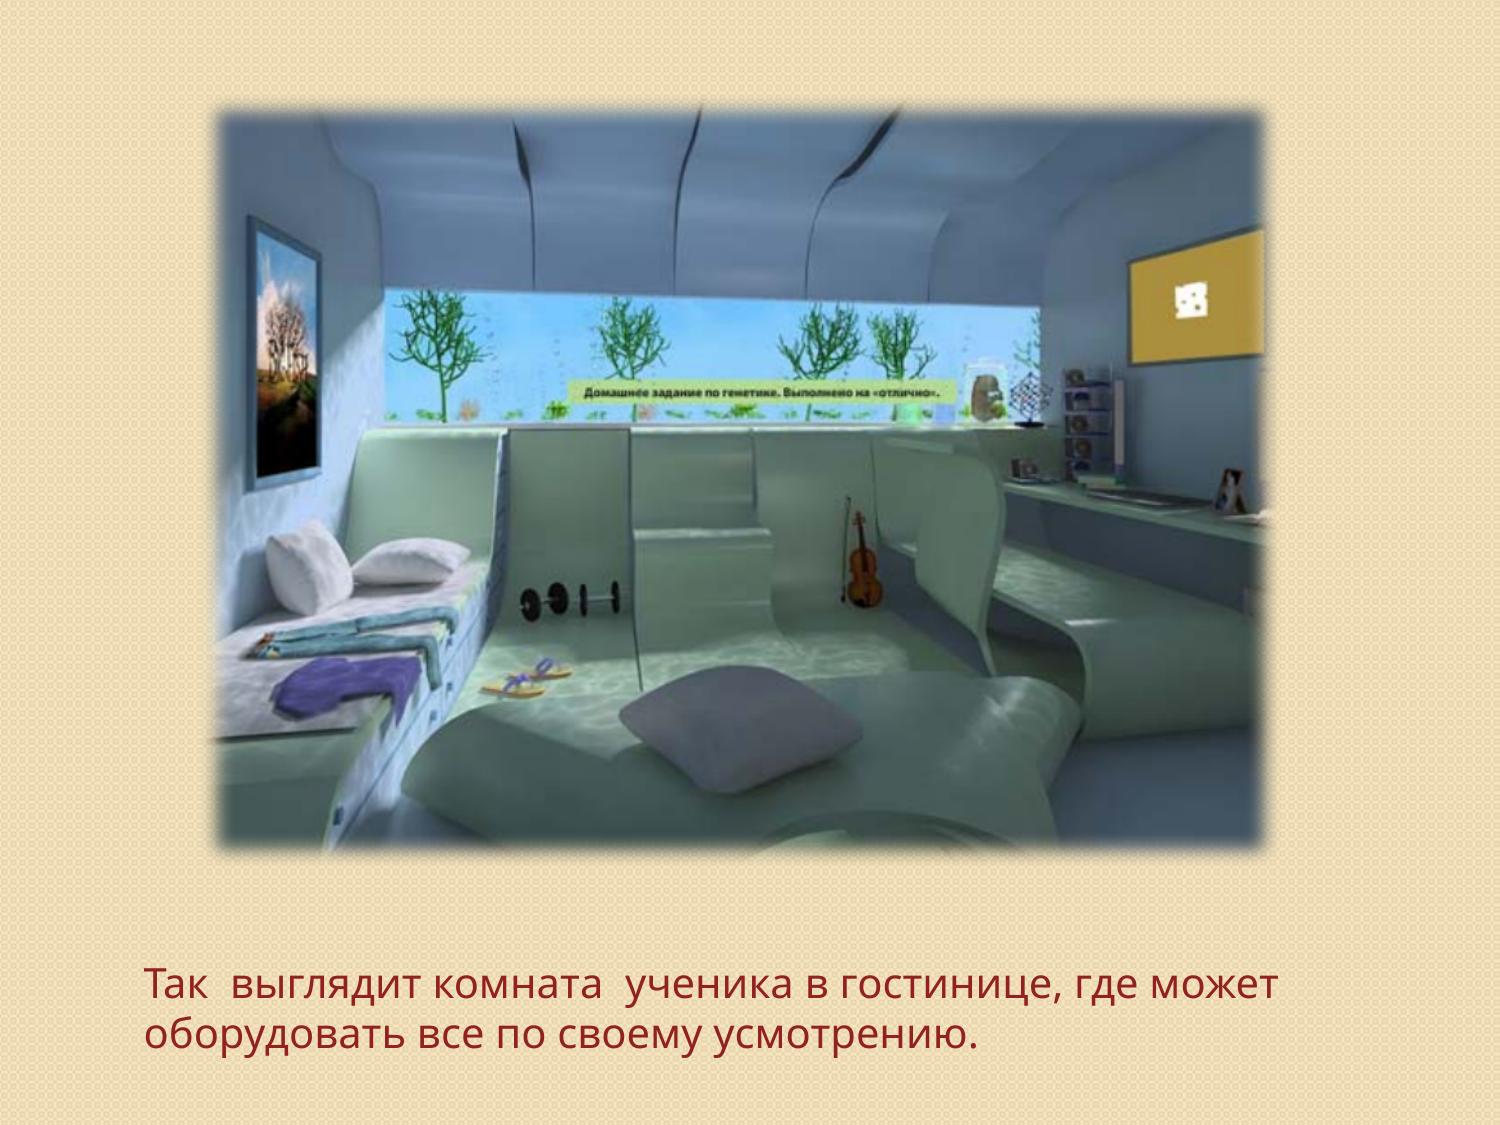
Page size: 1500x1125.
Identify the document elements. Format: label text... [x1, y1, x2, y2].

picture [198, 93, 1283, 869]
text_box Так выглядит комната ученика в гостинице, где может оборудовать все по своему усмотрению. [128, 949, 1407, 1064]
